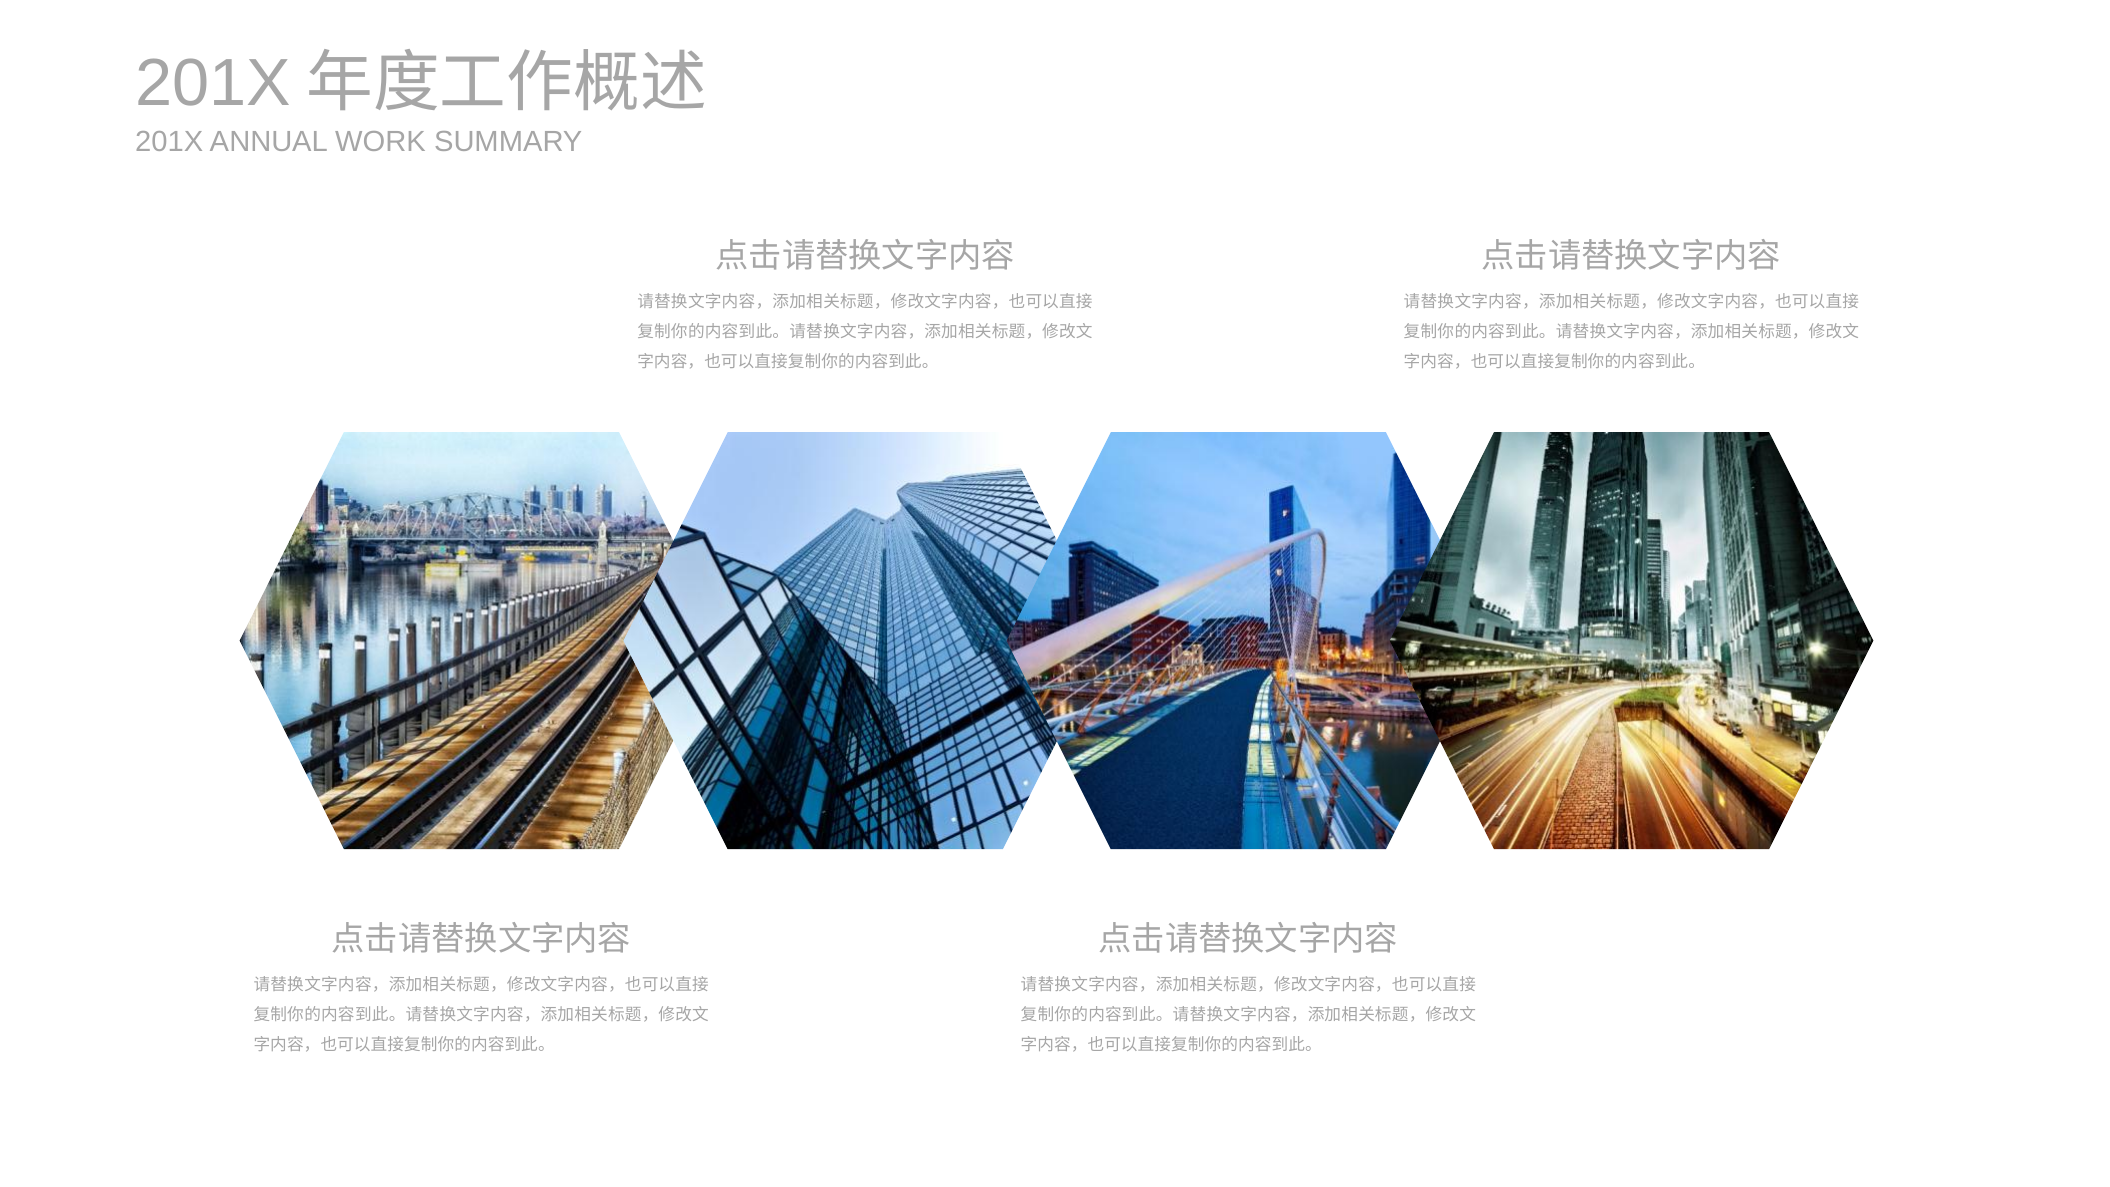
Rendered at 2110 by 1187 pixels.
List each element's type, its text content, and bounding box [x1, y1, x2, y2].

text_box [1388, 431, 1875, 851]
text_box 请替换文字内容，添加相关标题，修改文字内容，也可以直接复制你的内容到此。请替换文字内容，添加相关标题，修改文字内容，也可以直接复制你的内容到此。 [637, 280, 1094, 371]
text_box 请替换文字内容，添加相关标题，修改文字内容，也可以直接复制你的内容到此。请替换文字内容，添加相关标题，修改文字内容，也可以直接复制你的内容到此。 [253, 963, 710, 1054]
text_box 点击请替换文字内容 [1098, 917, 1399, 958]
text_box [1005, 431, 1440, 851]
text_box 请替换文字内容，添加相关标题，修改文字内容，也可以直接复制你的内容到此。请替换文字内容，添加相关标题，修改文字内容，也可以直接复制你的内容到此。 [1020, 963, 1477, 1054]
text_box 点击请替换文字内容 [1481, 234, 1782, 275]
text_box 201X年度工作概述 [135, 38, 783, 119]
text_box 请替换文字内容，添加相关标题，修改文字内容，也可以直接复制你的内容到此。请替换文字内容，添加相关标题，修改文字内容，也可以直接复制你的内容到此。 [1403, 280, 1860, 371]
text_box 点击请替换文字内容 [331, 917, 632, 958]
text_box [622, 431, 1057, 851]
text_box [238, 431, 673, 851]
text_box 点击请替换文字内容 [715, 234, 1015, 275]
text_box 201X ANNUAL WORK SUMMARY [135, 122, 596, 158]
